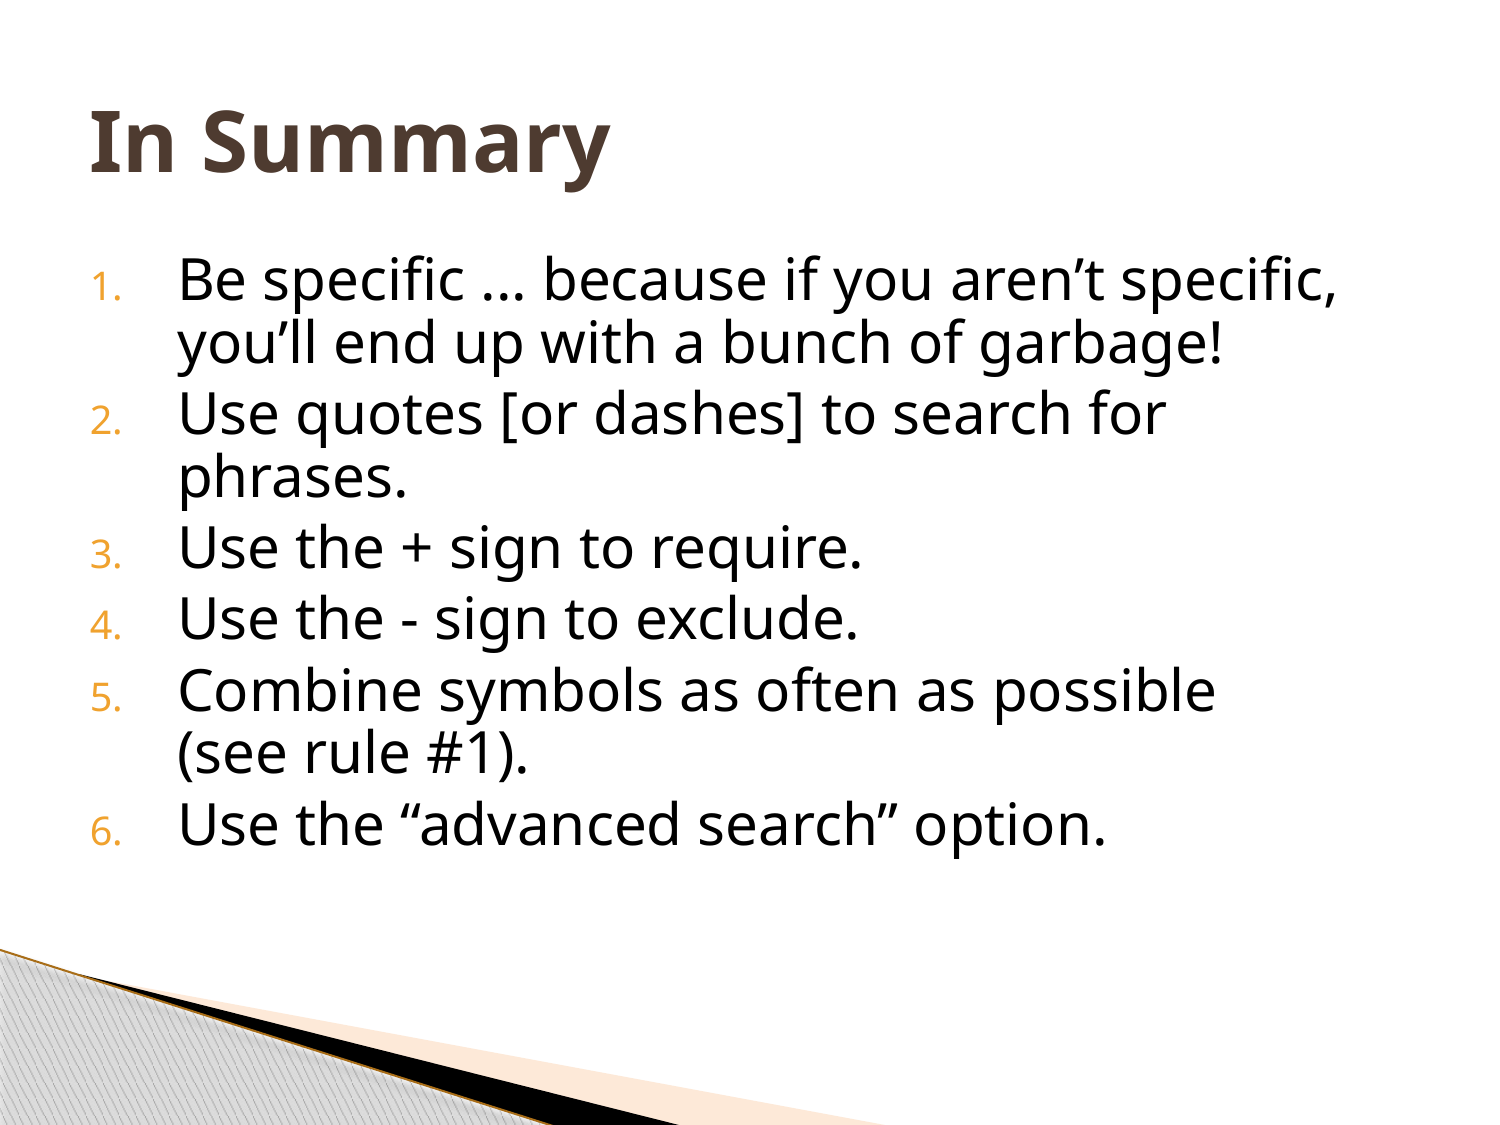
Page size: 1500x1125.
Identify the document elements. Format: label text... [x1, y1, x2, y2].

list Be specific ... because if you aren’t specific, you’ll end up with a bunch of garbage! Use quotes [or dashes] to search for phrases. Use the + sign to require. Use the - sign to exclude. Combine symbols as often as possible (see rule #1). Use the “advanced search” option. [75, 243, 1425, 986]
title In Summary [75, 45, 1425, 233]
